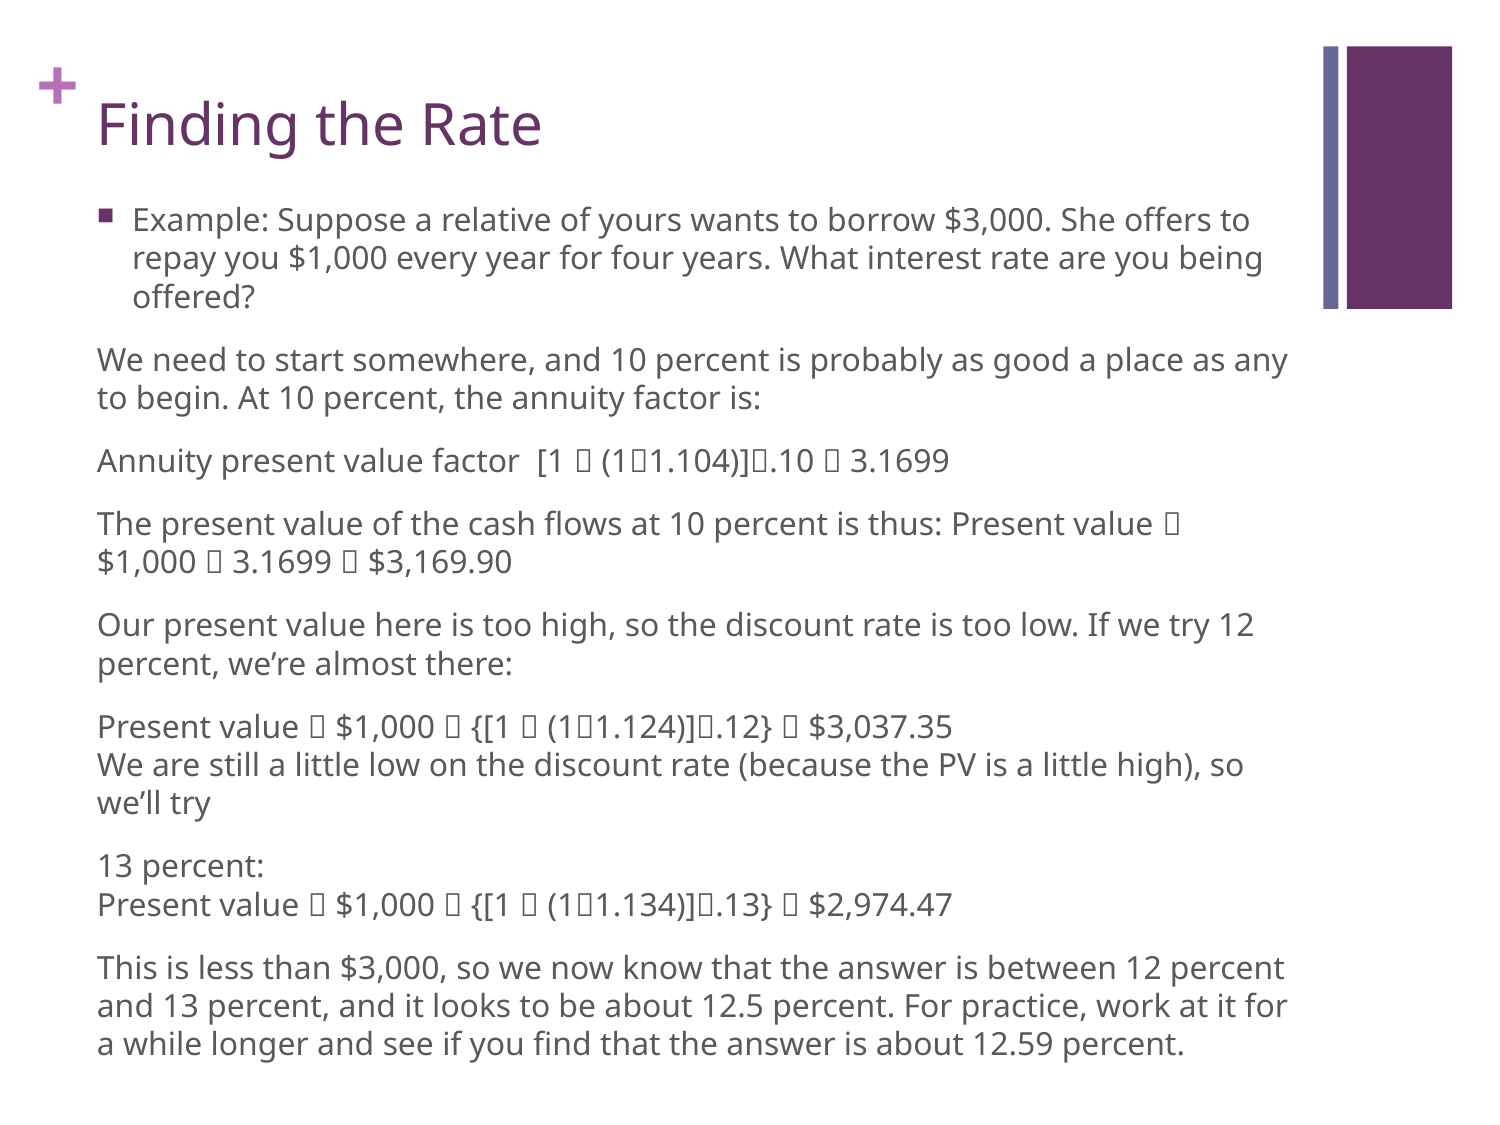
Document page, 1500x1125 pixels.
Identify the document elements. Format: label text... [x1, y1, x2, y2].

list Example: Suppose a relative of yours wants to borrow $3,000. She offers to repay you $1,000 every year for four years. What interest rate are you being offered? We need to start somewhere, and 10 percent is probably as good a place as any to begin. At 10 percent, the annuity factor is: Annuity present value factor [1 􏰃 (1􏰒1.104)]􏰒.10 􏰁 3.1699 The present value of the cash flows at 10 percent is thus: Present value 􏰁 $1,000 􏰀 3.1699 􏰁 $3,169.90 Our present value here is too high, so the discount rate is too low. If we try 12 percent, we’re almost there: Present value 􏰁 $1,000 􏰀 {[1 􏰃 (1􏰒1.124)]􏰒.12} 􏰁 $3,037.35 We are still a little low on the discount rate (because the PV is a little high), so we’ll try 13 percent: Present value 􏰁 $1,000 􏰀 {[1 􏰃 (1􏰒1.134)]􏰒.13} 􏰁 $2,974.47 This is less than $3,000, so we now know that the answer is between 12 percent and 13 percent, and it looks to be about 12.5 percent. For practice, work at it for a while longer and see if you find that the answer is about 12.59 percent. [81, 191, 1322, 1079]
title Finding the Rate [81, 79, 1322, 191]
